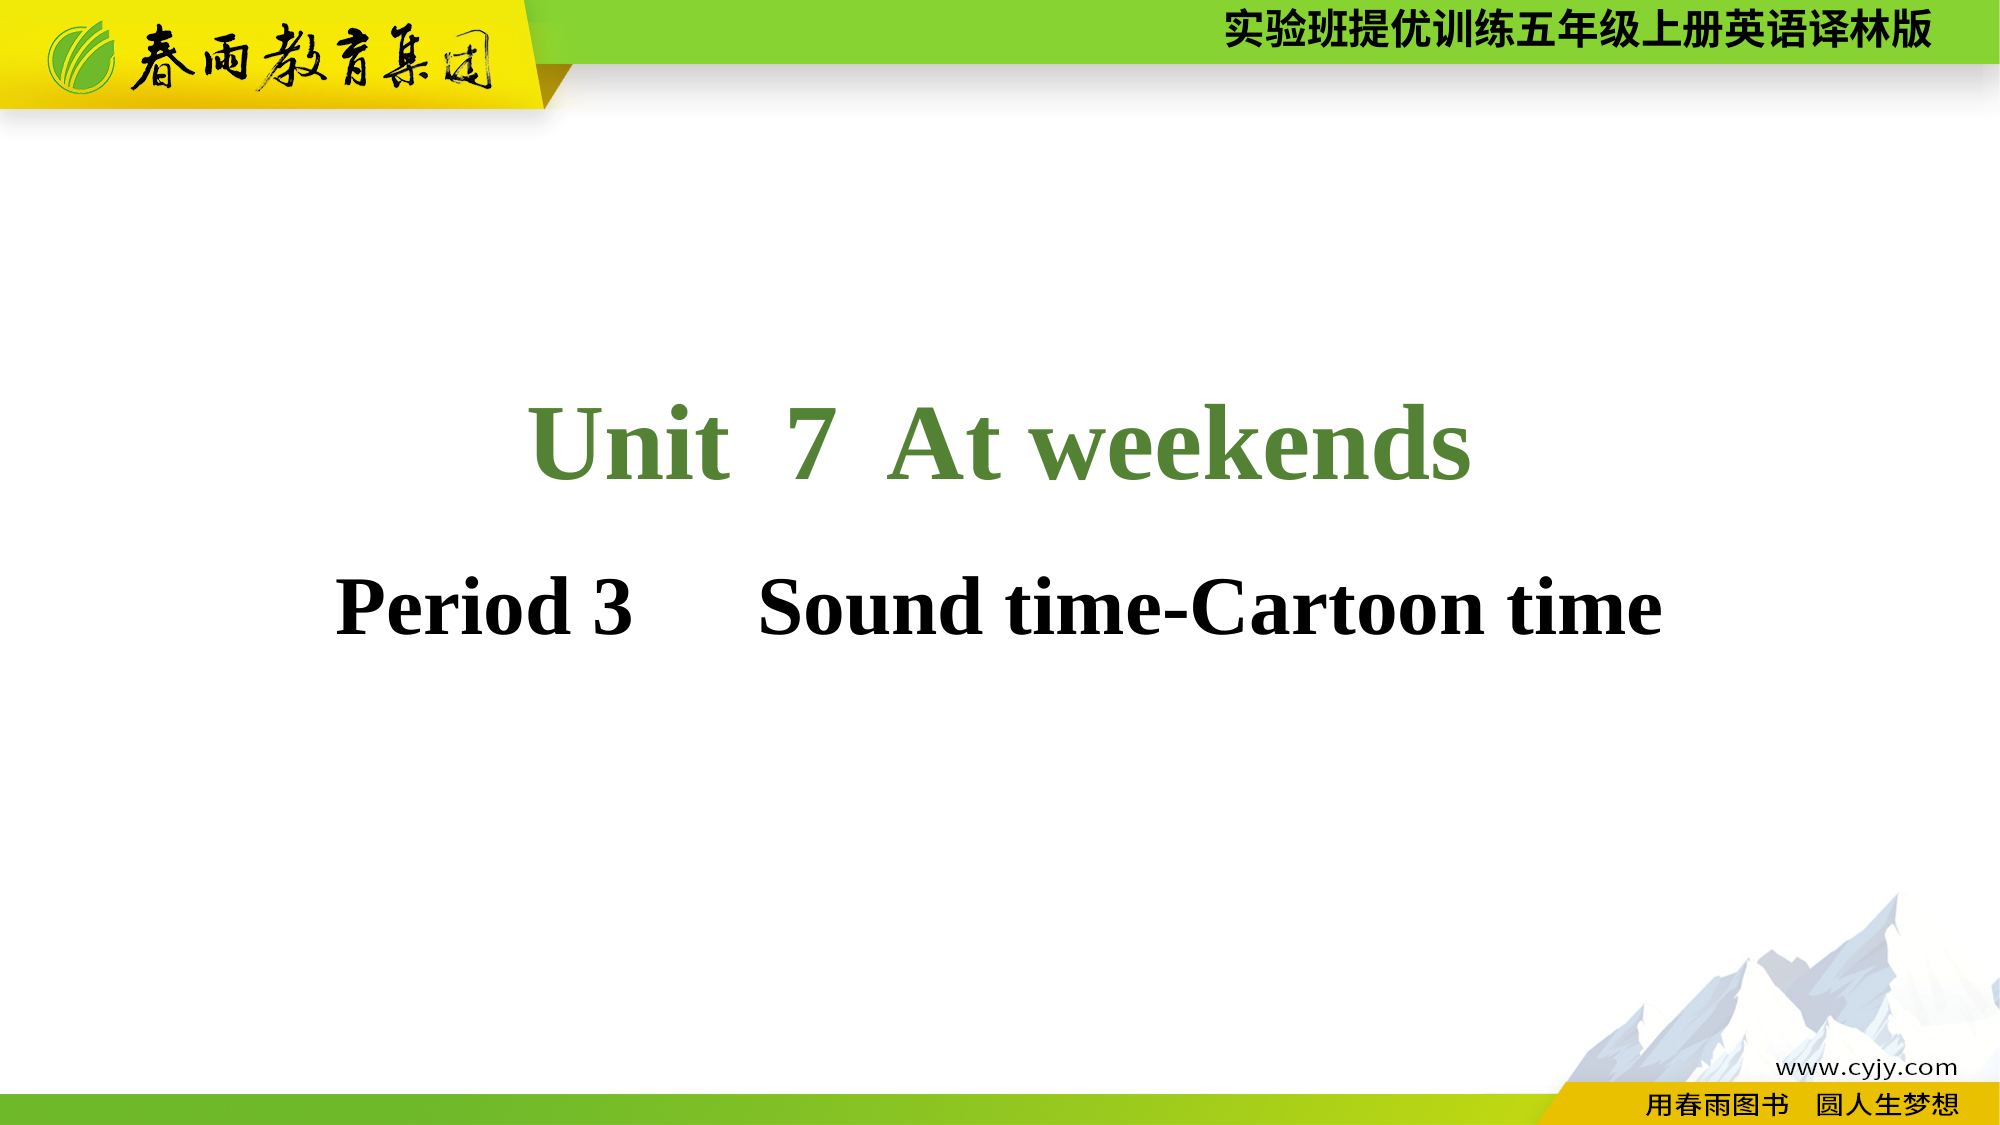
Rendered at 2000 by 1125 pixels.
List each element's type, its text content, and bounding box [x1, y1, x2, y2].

picture [0, 0, 2000, 298]
picture [0, 659, 2000, 1125]
text_box Unit 7 At weekends Period 3 Sound time-Cartoon time [0, 298, 2000, 659]
